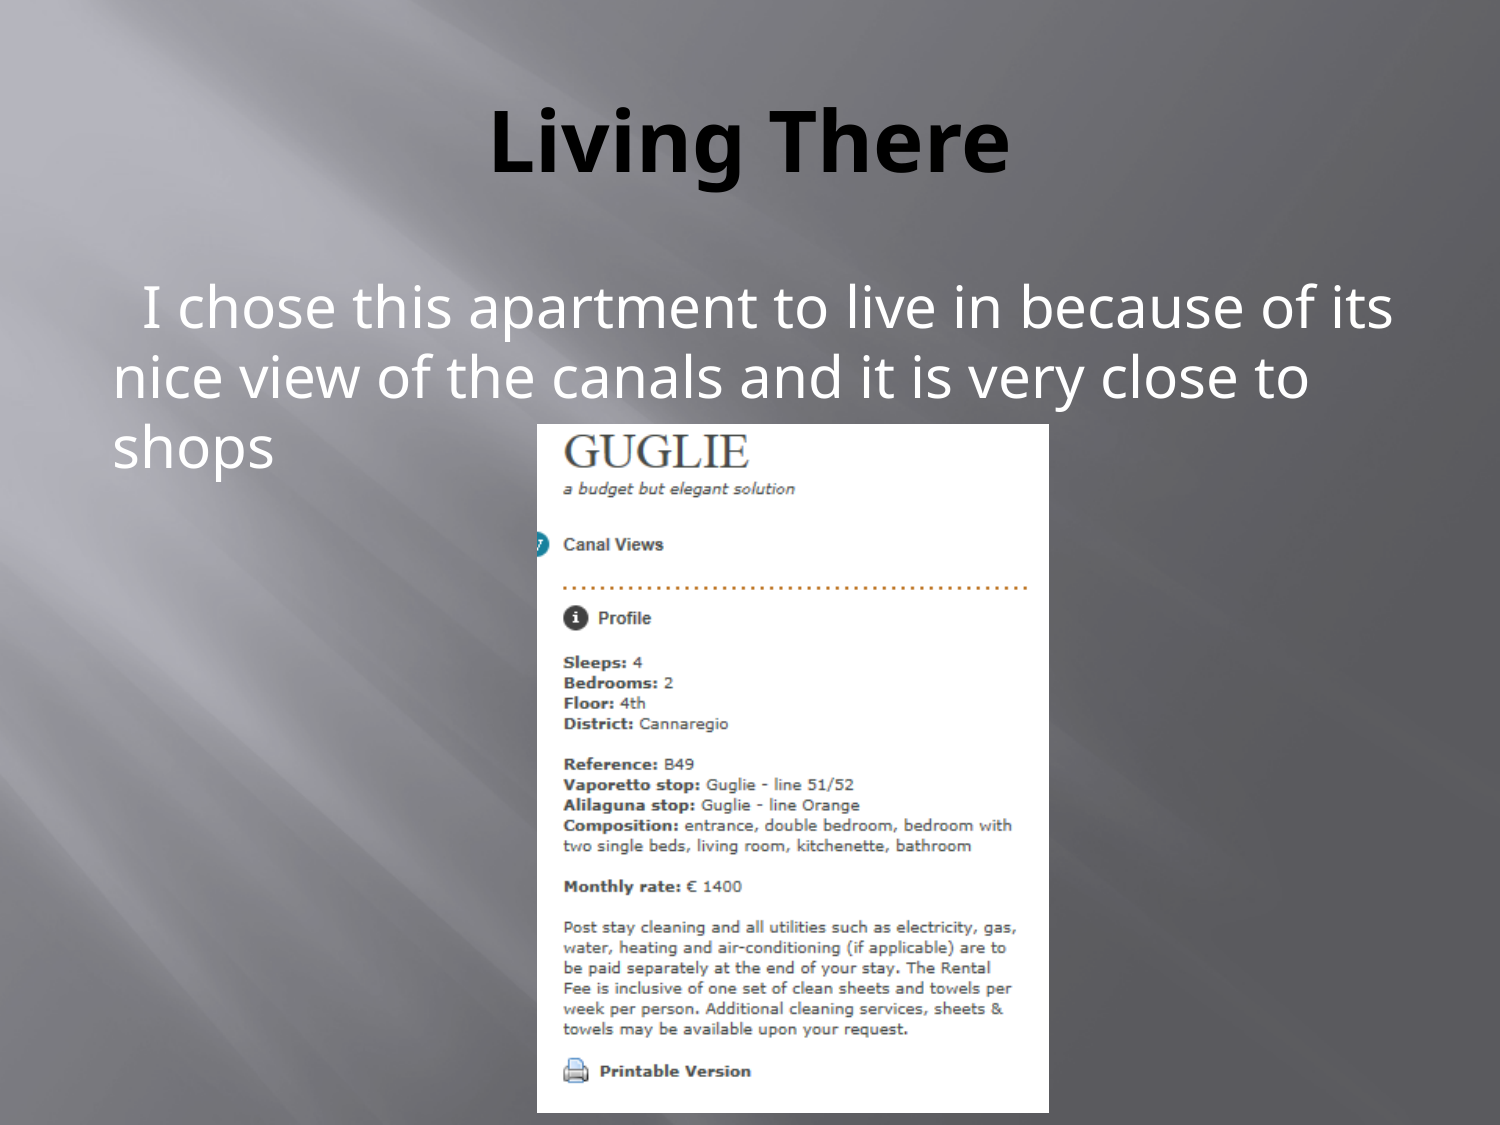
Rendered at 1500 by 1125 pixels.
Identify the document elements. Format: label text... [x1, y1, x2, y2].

picture [537, 424, 1049, 1113]
list I chose this apartment to live in because of its nice view of the canals and it is very close to shops [75, 262, 1425, 1035]
title Living There [75, 45, 1425, 233]
